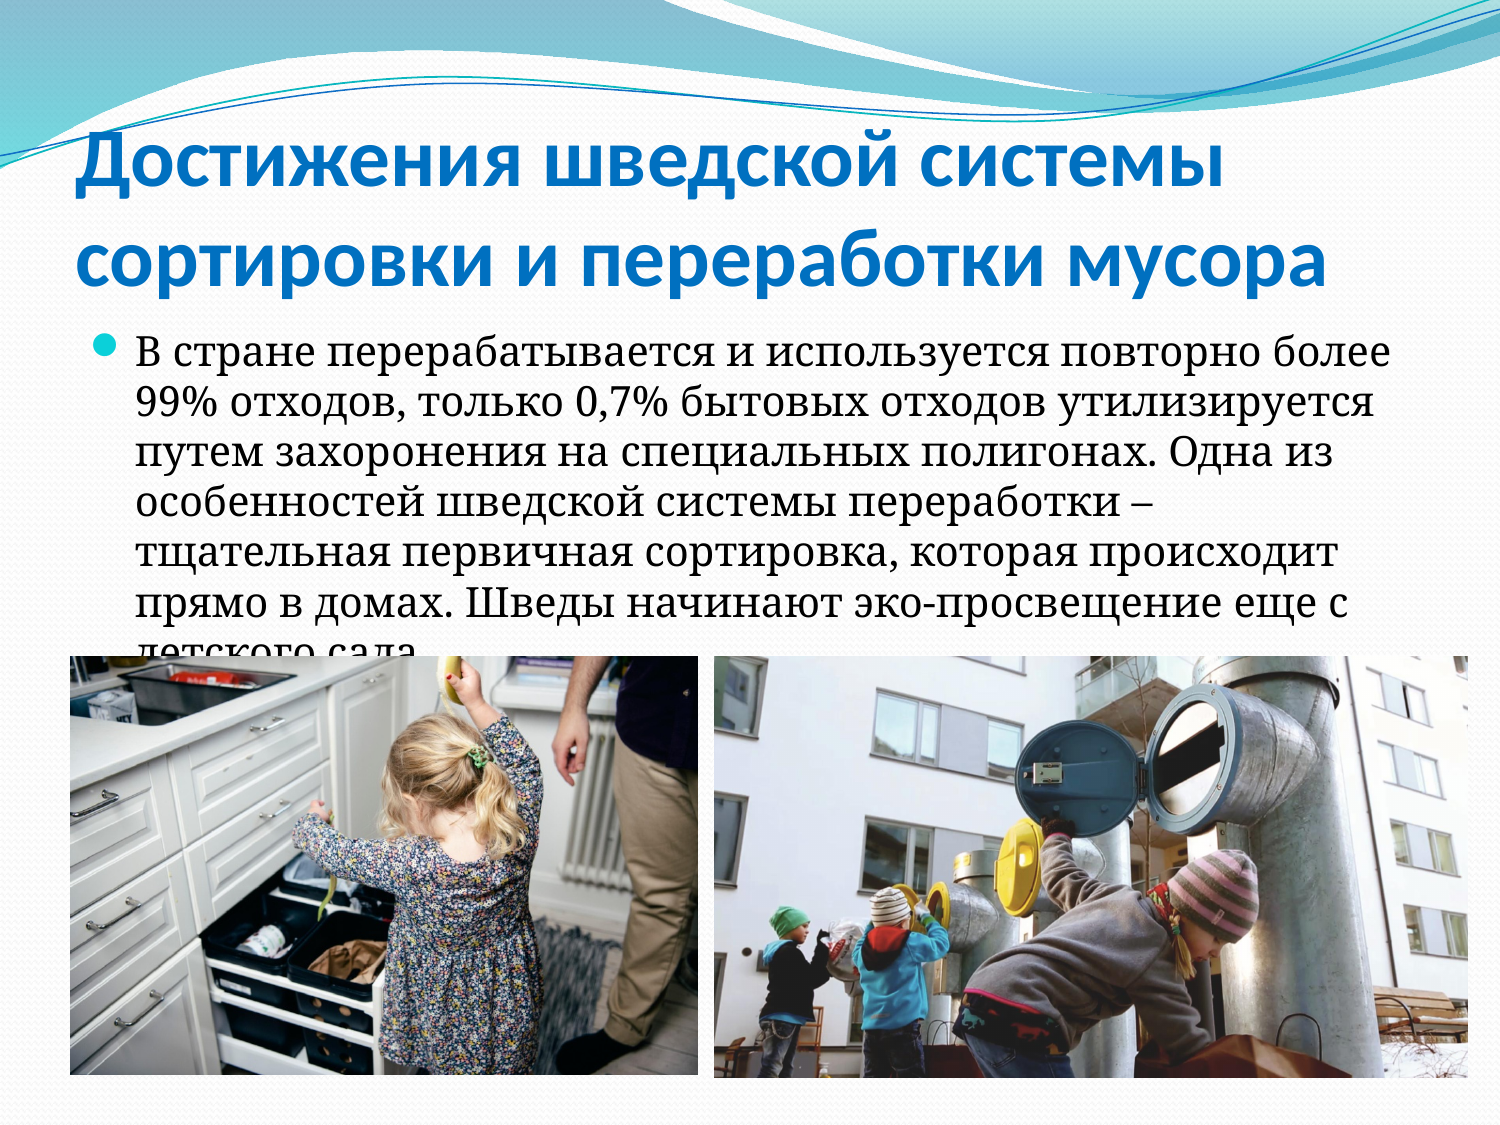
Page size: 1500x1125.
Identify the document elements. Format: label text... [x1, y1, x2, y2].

picture [714, 655, 1468, 1078]
picture [70, 655, 698, 1075]
title Достижения шведской системы сортировки и переработки мусора [75, 58, 1425, 303]
list В стране перерабатывается и используется повторно более 99% отходов, только 0,7% бытовых отходов утилизируется путем захоронения на специальных полигонах. Одна из особенностей шведской системы переработки – тщательная первичная сортировка, которая происходит прямо в домах. Шведы начинают эко-просвещение еще с детского сада. [75, 317, 1425, 1038]
